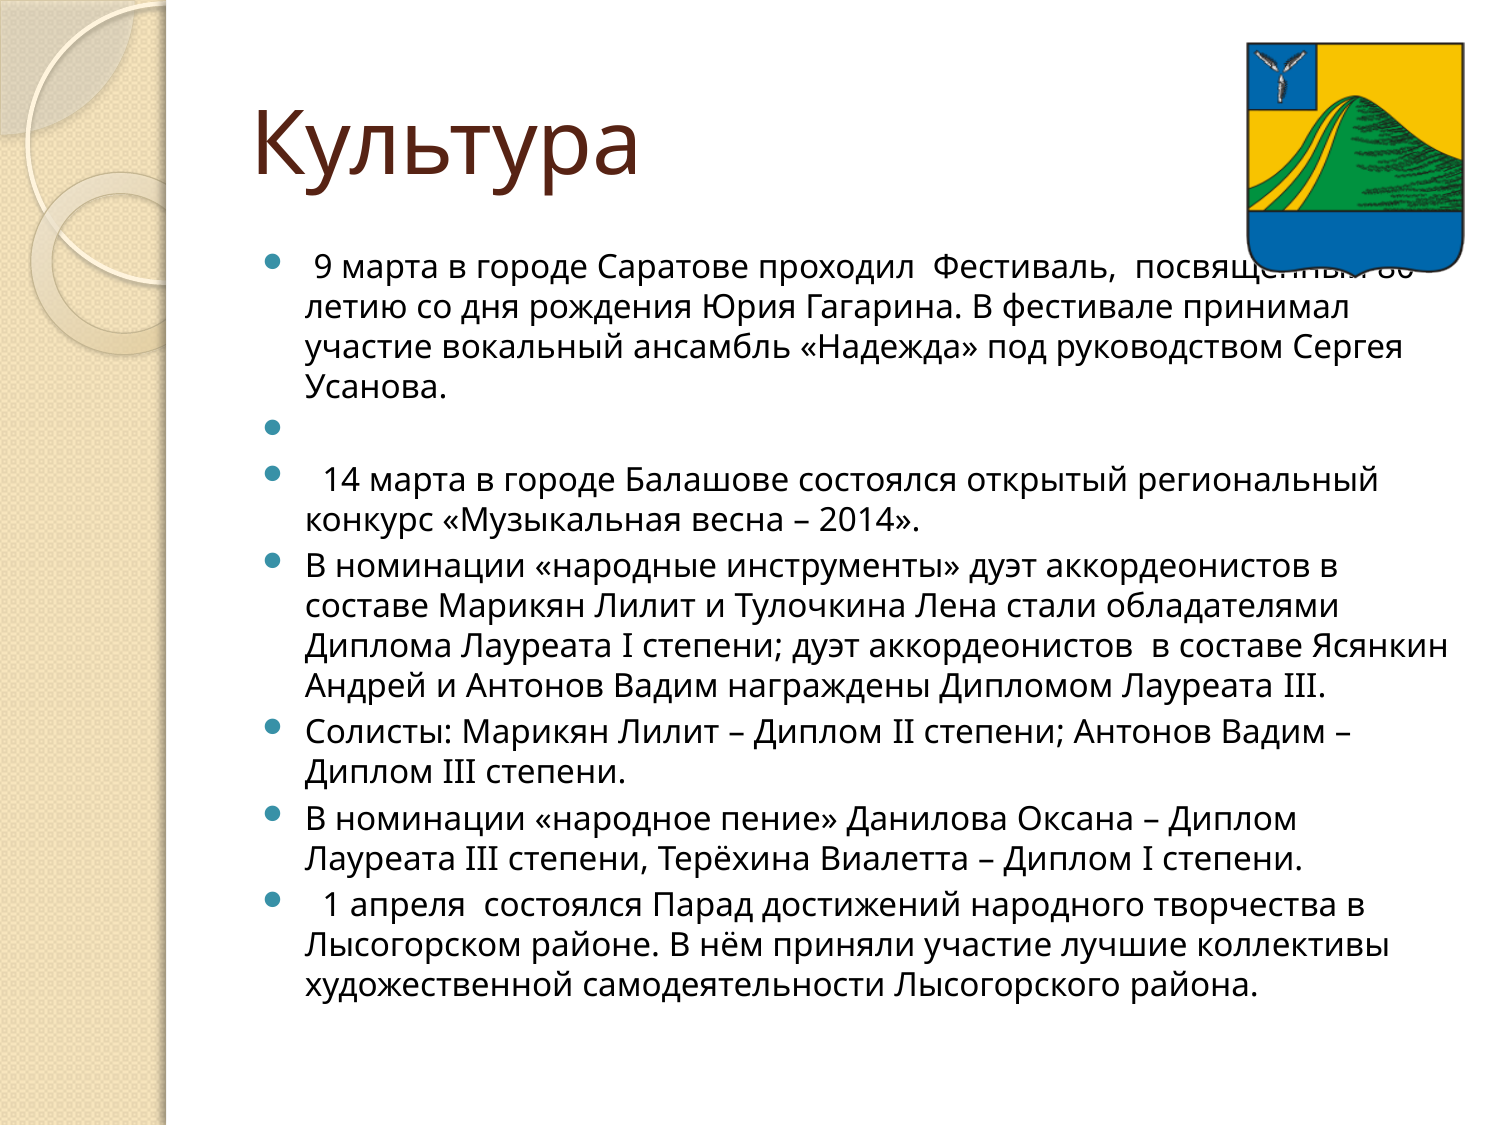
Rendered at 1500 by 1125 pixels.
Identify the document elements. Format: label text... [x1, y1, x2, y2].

title Культура [235, 45, 1239, 233]
picture [1245, 42, 1465, 280]
list 9 марта в городе Саратове проходил Фестиваль, посвящённый 80- летию со дня рождения Юрия Гагарина. В фестивале принимал участие вокальный ансамбль «Надежда» под руководством Сергея Усанова. 14 марта в городе Балашове состоялся открытый региональный конкурс «Музыкальная весна – 2014». В номинации «народные инструменты» дуэт аккордеонистов в составе Марикян Лилит и Тулочкина Лена стали обладателями Диплома Лауреата I степени; дуэт аккордеонистов в составе Ясянкин Андрей и Антонов Вадим награждены Дипломом Лауреата III. Солисты: Марикян Лилит – Диплом II степени; Антонов Вадим – Диплом III степени. В номинации «народное пение» Данилова Оксана – Диплом Лауреата III степени, Терёхина Виалетта – Диплом I степени. 1 апреля состоялся Парад достижений народного творчества в Лысогорском районе. В нём приняли участие лучшие коллективы художественной самодеятельности Лысогорского района. [235, 237, 1466, 1025]
